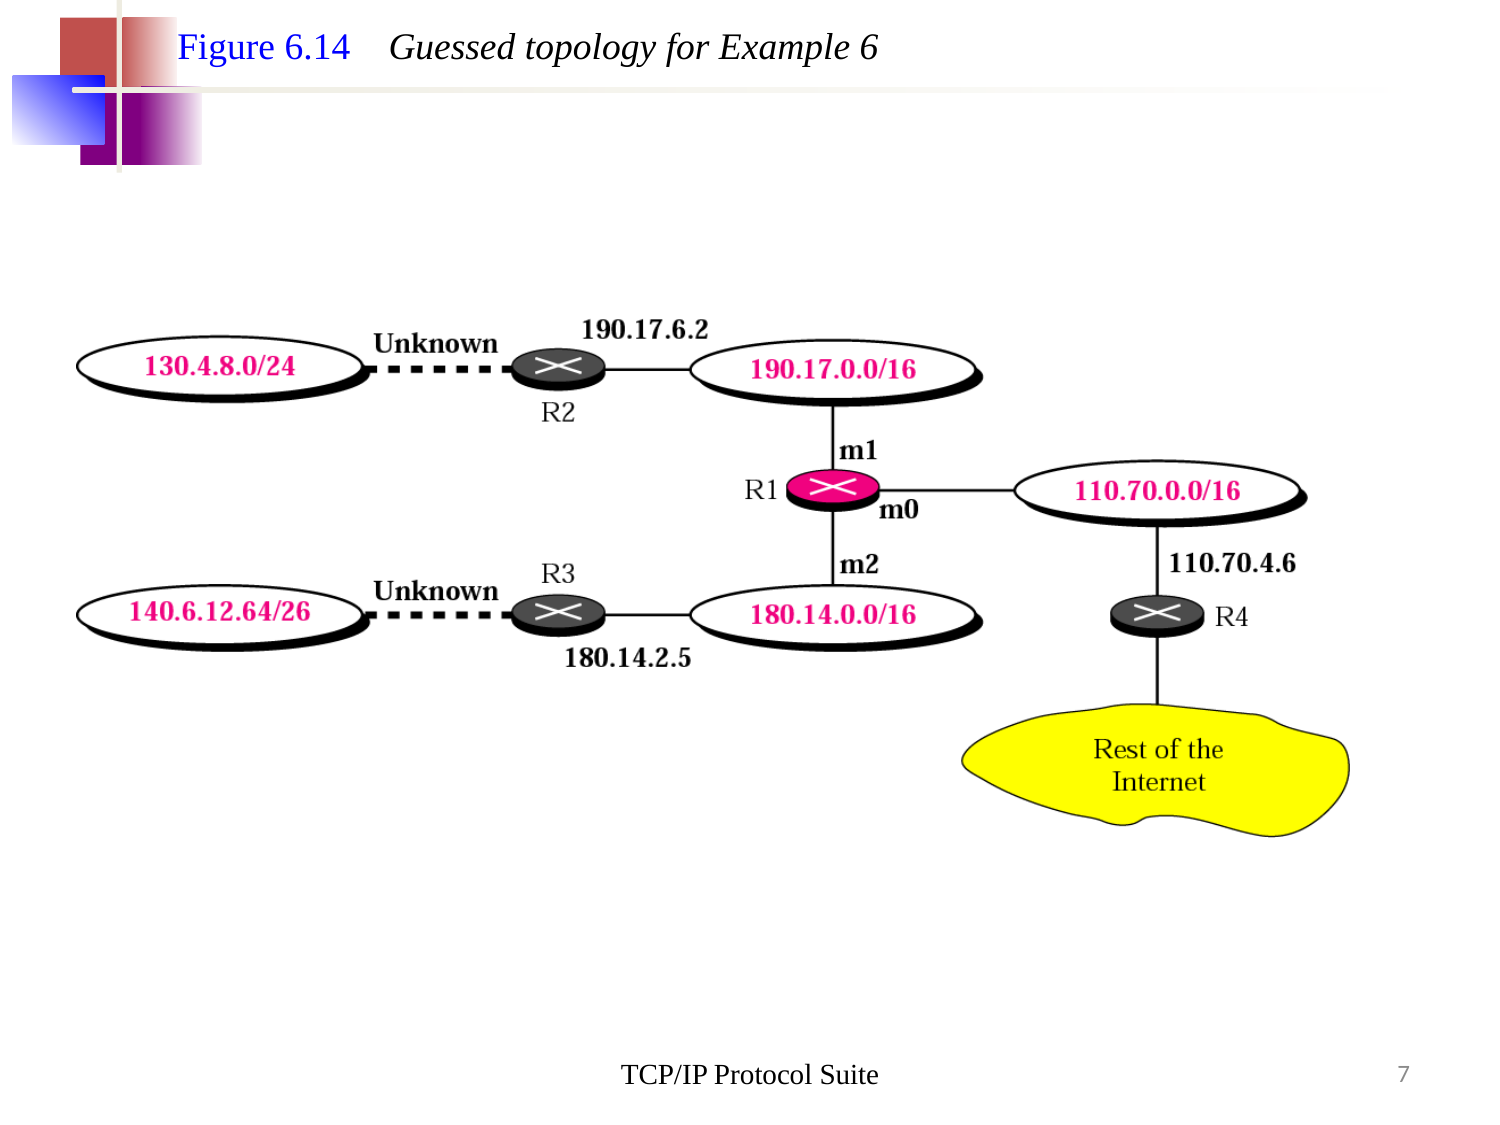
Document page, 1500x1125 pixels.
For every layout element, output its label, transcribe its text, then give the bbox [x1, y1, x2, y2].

text_box [60, 17, 116, 86]
text_box [141, 93, 202, 165]
text_box [72, 87, 1423, 93]
text_box [12, 75, 105, 145]
footer TCP/IP Protocol Suite [512, 1042, 988, 1103]
text_box [80, 93, 116, 165]
picture [76, 314, 1351, 838]
text_box [116, 0, 122, 87]
text_box Figure 6.14 Guessed topology for Example 6 [162, 14, 1100, 75]
text_box [116, 93, 122, 173]
text_box [122, 17, 177, 86]
slide_number 7 [1074, 1042, 1425, 1103]
text_box [122, 93, 141, 165]
